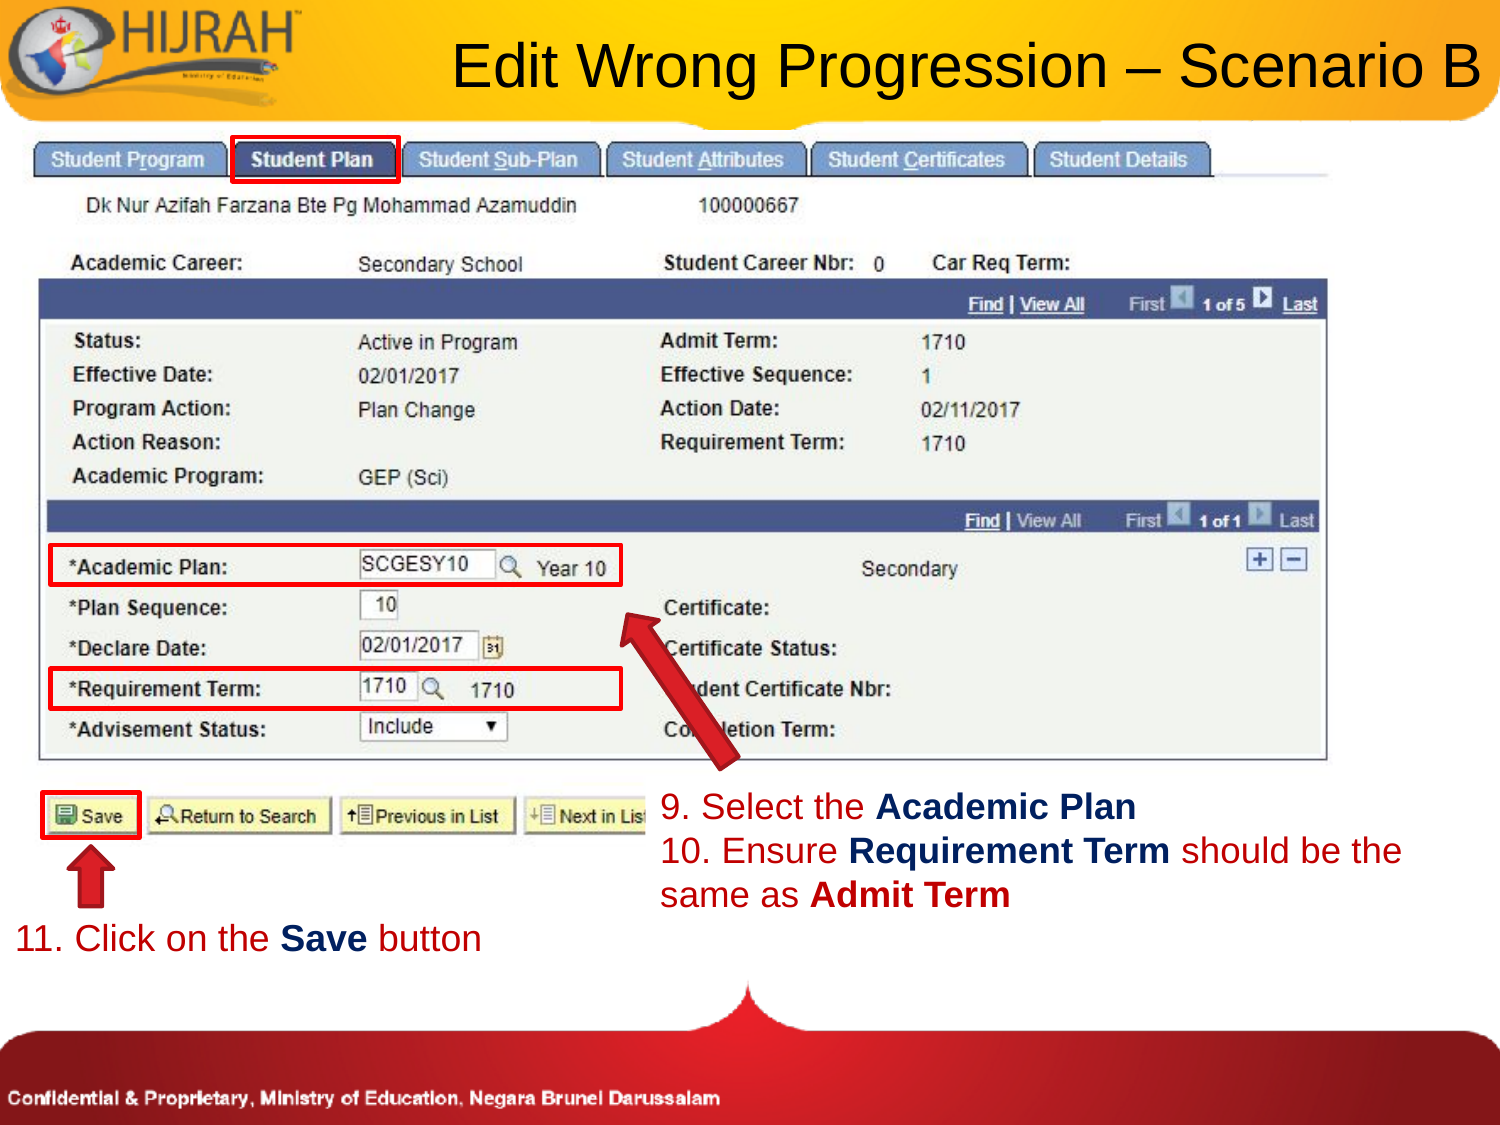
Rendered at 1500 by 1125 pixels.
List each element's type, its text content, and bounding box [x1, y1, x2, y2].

text_box 11. Click on the Save button [0, 906, 506, 971]
title Edit Wrong Progression – Scenario B [324, 0, 1500, 126]
text_box 9. Select the Academic Plan 10. Ensure Requirement Term should be the same as Admit Term [645, 775, 1421, 924]
picture [0, 0, 1500, 1125]
text_box [66, 854, 116, 909]
